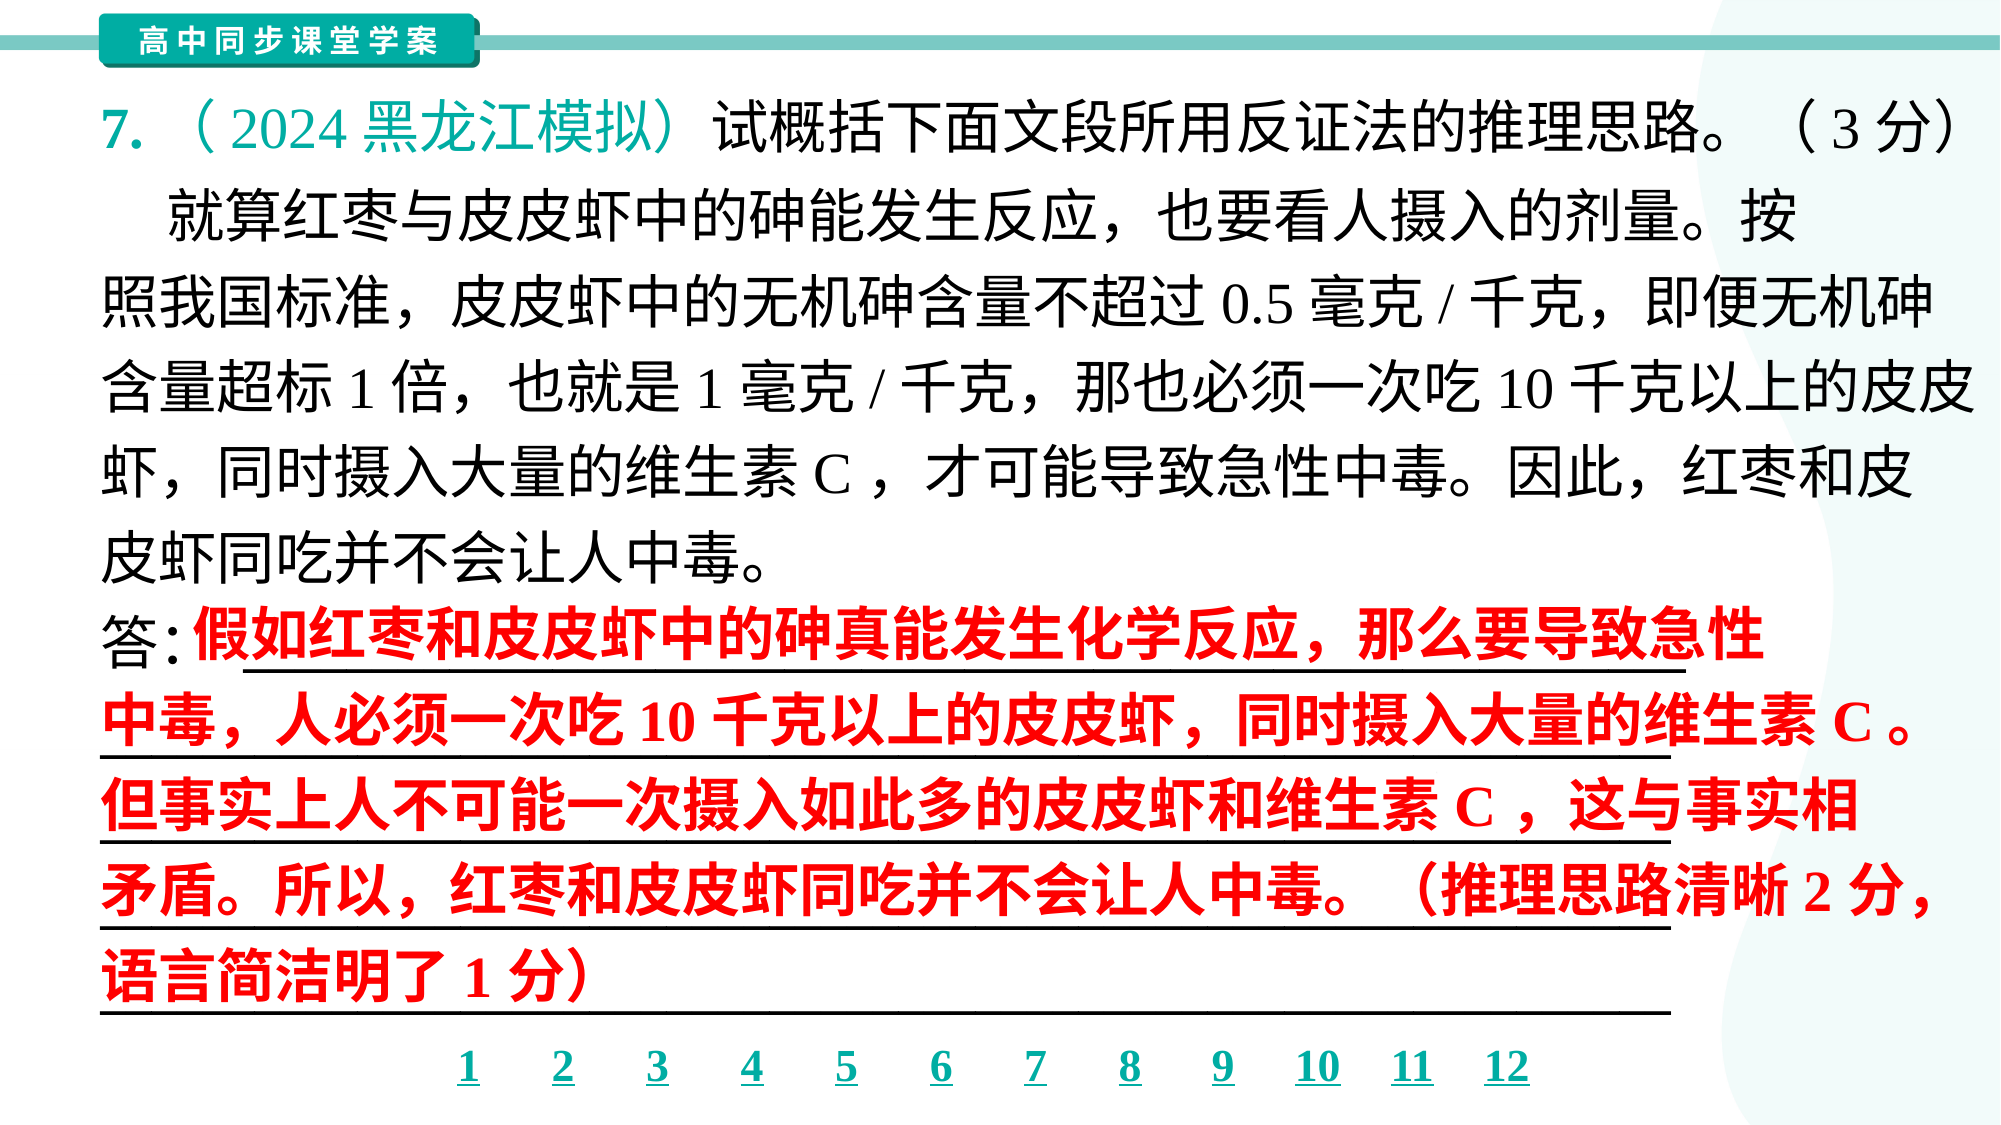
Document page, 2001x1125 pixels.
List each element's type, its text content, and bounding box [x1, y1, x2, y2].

text_box 假如红枣和皮皮虾中的砷真能发生化学反应，那么要导致急性 中毒，人必须一次吃10千克以上的皮皮虾，同时摄入大量的维生素C。 但事实上人不可能一次摄入如此多的皮皮虾和维生素C，这与事实相 矛盾。所以，红枣和皮皮虾同吃并不会让人中毒。（推理思路清晰2分， 语言简洁明了1分） [100, 581, 1899, 1010]
text_box 就算红枣与皮皮虾中的砷能发生反应，也要看人摄入的剂量。按 照我国标准，皮皮虾中的无机砷含量不超过0.5毫克/千克，即便无机砷 含量超标1倍，也就是1毫克/千克，那也必须一次吃10千克以上的皮皮 虾，同时摄入大量的维生素C，才可能导致急性中毒。因此，红枣和皮 皮虾同吃并不会让人中毒。 答： ________________________________________________________ _____________________________________________________________ _____________________________________________________________ _____________________________________________________________ _____________________________________________________________ [100, 164, 1899, 581]
picture [0, 0, 2000, 1125]
text_box 就算红枣与皮皮虾中的砷能发生反应，也要看人摄入的剂量。按 照我国标准，皮皮虾中的无机砷含量不超过0.5毫克/千克，即便无机砷 含量超标1倍，也就是1毫克/千克，那也必须一次吃10千克以上的皮皮 虾，同时摄入大量的维生素C，才可能导致急性中毒。因此，红枣和皮 皮虾同吃并不会让人中毒。 答： ________________________________________________________ _____________________________________________________________ _____________________________________________________________ _____________________________________________________________ _____________________________________________________________ [100, 1010, 1899, 1019]
text_box 7.（2024黑龙江模拟）试概括下面文段所用反证法的推理思路。（3分） [100, 76, 1952, 161]
